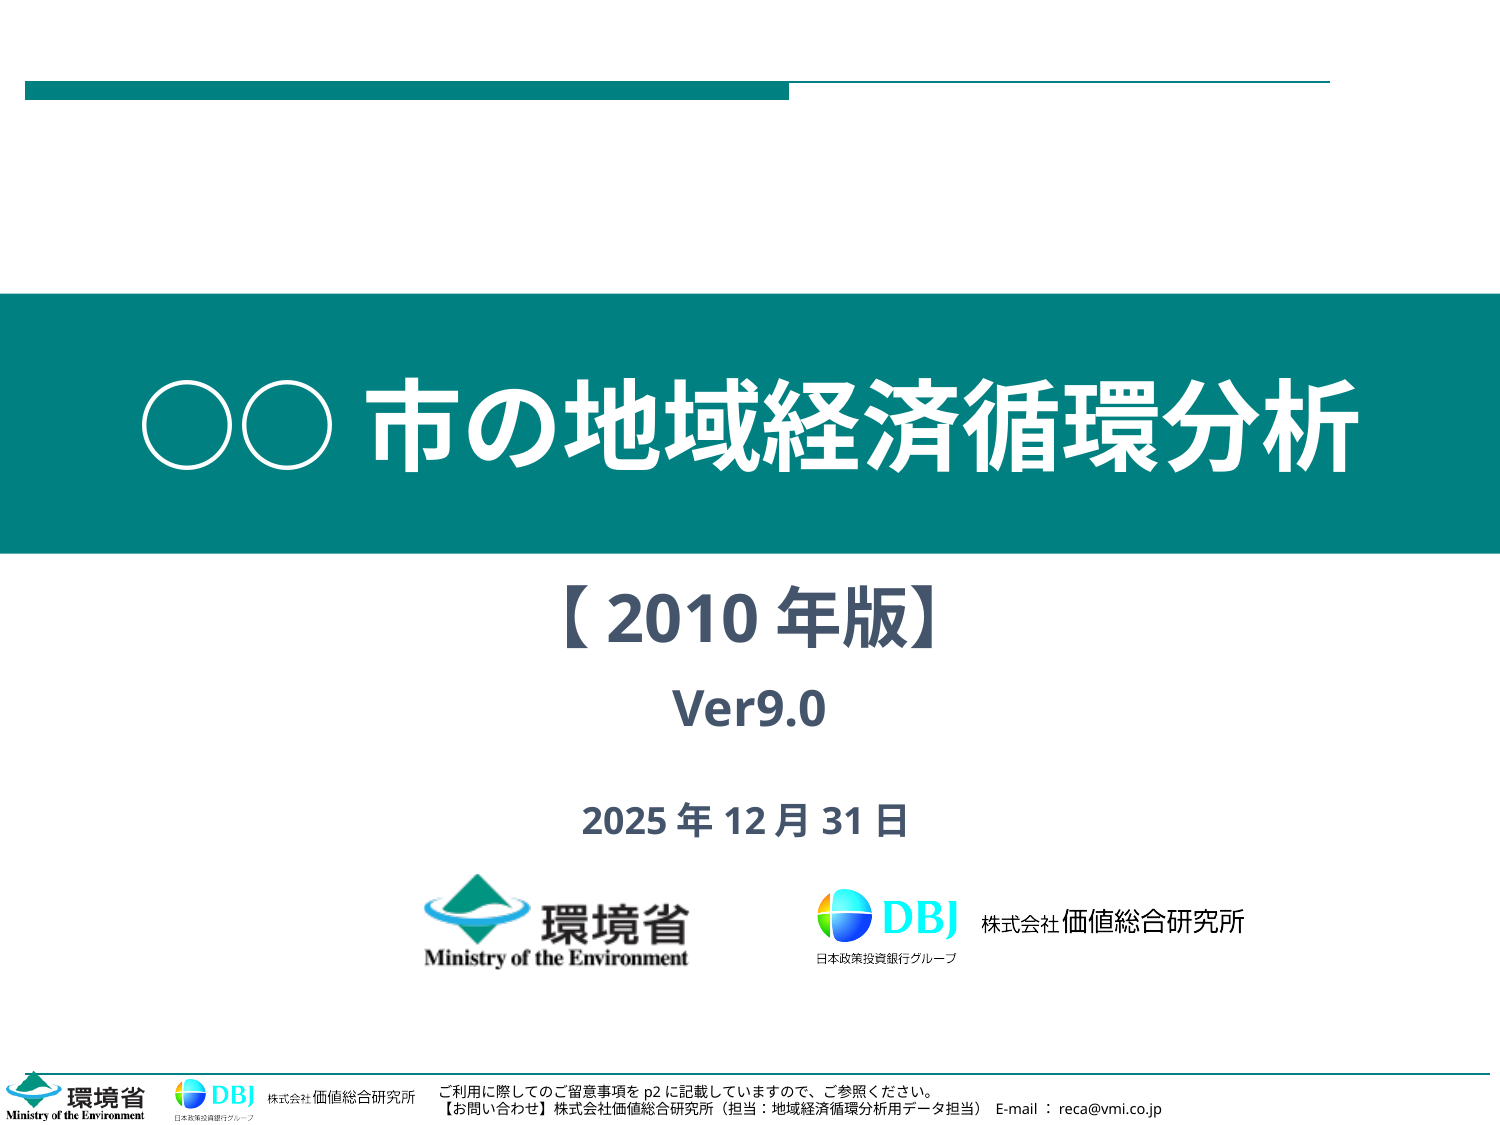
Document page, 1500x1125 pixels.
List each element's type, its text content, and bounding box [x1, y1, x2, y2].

text_box Ver9.0 [558, 669, 942, 744]
text_box ご利用に際してのご留意事項をp2に記載していますので、ご参照ください。 【お問い合わせ】株式会社価値総合研究所（担当：地域経済循環分析用データ担当） E-mail：reca@vmi.co.jp [423, 1075, 1188, 1125]
title ○○市の地域経済循環分析 [0, 293, 1500, 554]
picture [418, 874, 697, 978]
picture [171, 1075, 419, 1125]
text_box 【2010年版】 [453, 568, 1047, 664]
picture [810, 882, 1251, 972]
picture [2, 1071, 148, 1125]
text_box 2025年12月31日 [530, 763, 962, 850]
